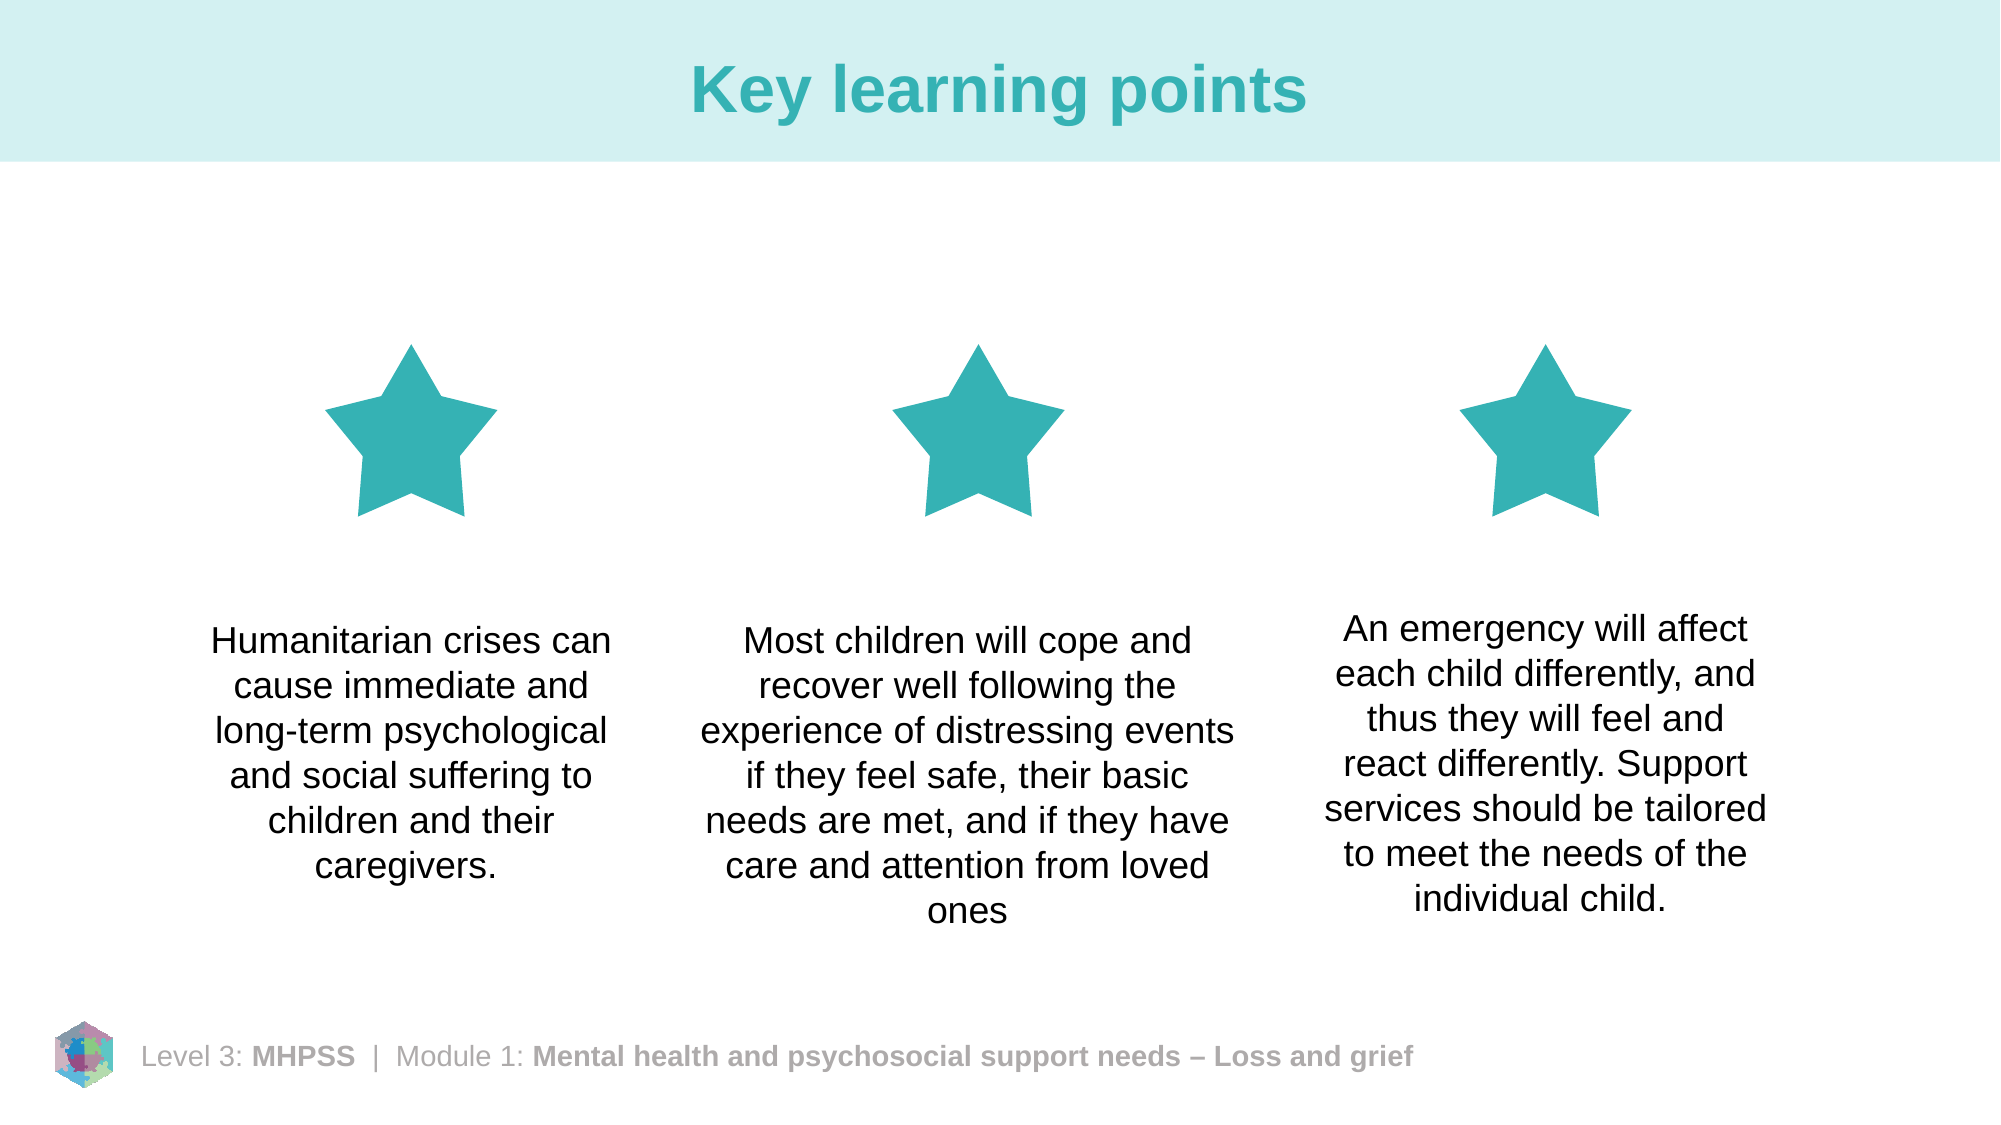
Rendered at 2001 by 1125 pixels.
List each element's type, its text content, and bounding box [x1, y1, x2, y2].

text_box [1459, 344, 1632, 517]
title Key learning points [137, 19, 1863, 163]
text_box [325, 344, 498, 517]
text_box [892, 344, 1065, 517]
text_box Most children will cope and recover well following the experience of distressing events if they feel safe, their basic needs are met, and if they have care and attention from loved ones [685, 608, 1251, 938]
text_box An emergency will affect each child differently, and thus they will feel and react differently. Support services should be tailored to meet the needs of the individual child. [1305, 596, 1786, 927]
text_box Humanitarian crises can cause immediate and long-term psychological and social suffering to children and their caregivers. [180, 608, 642, 894]
picture [55, 1021, 113, 1088]
